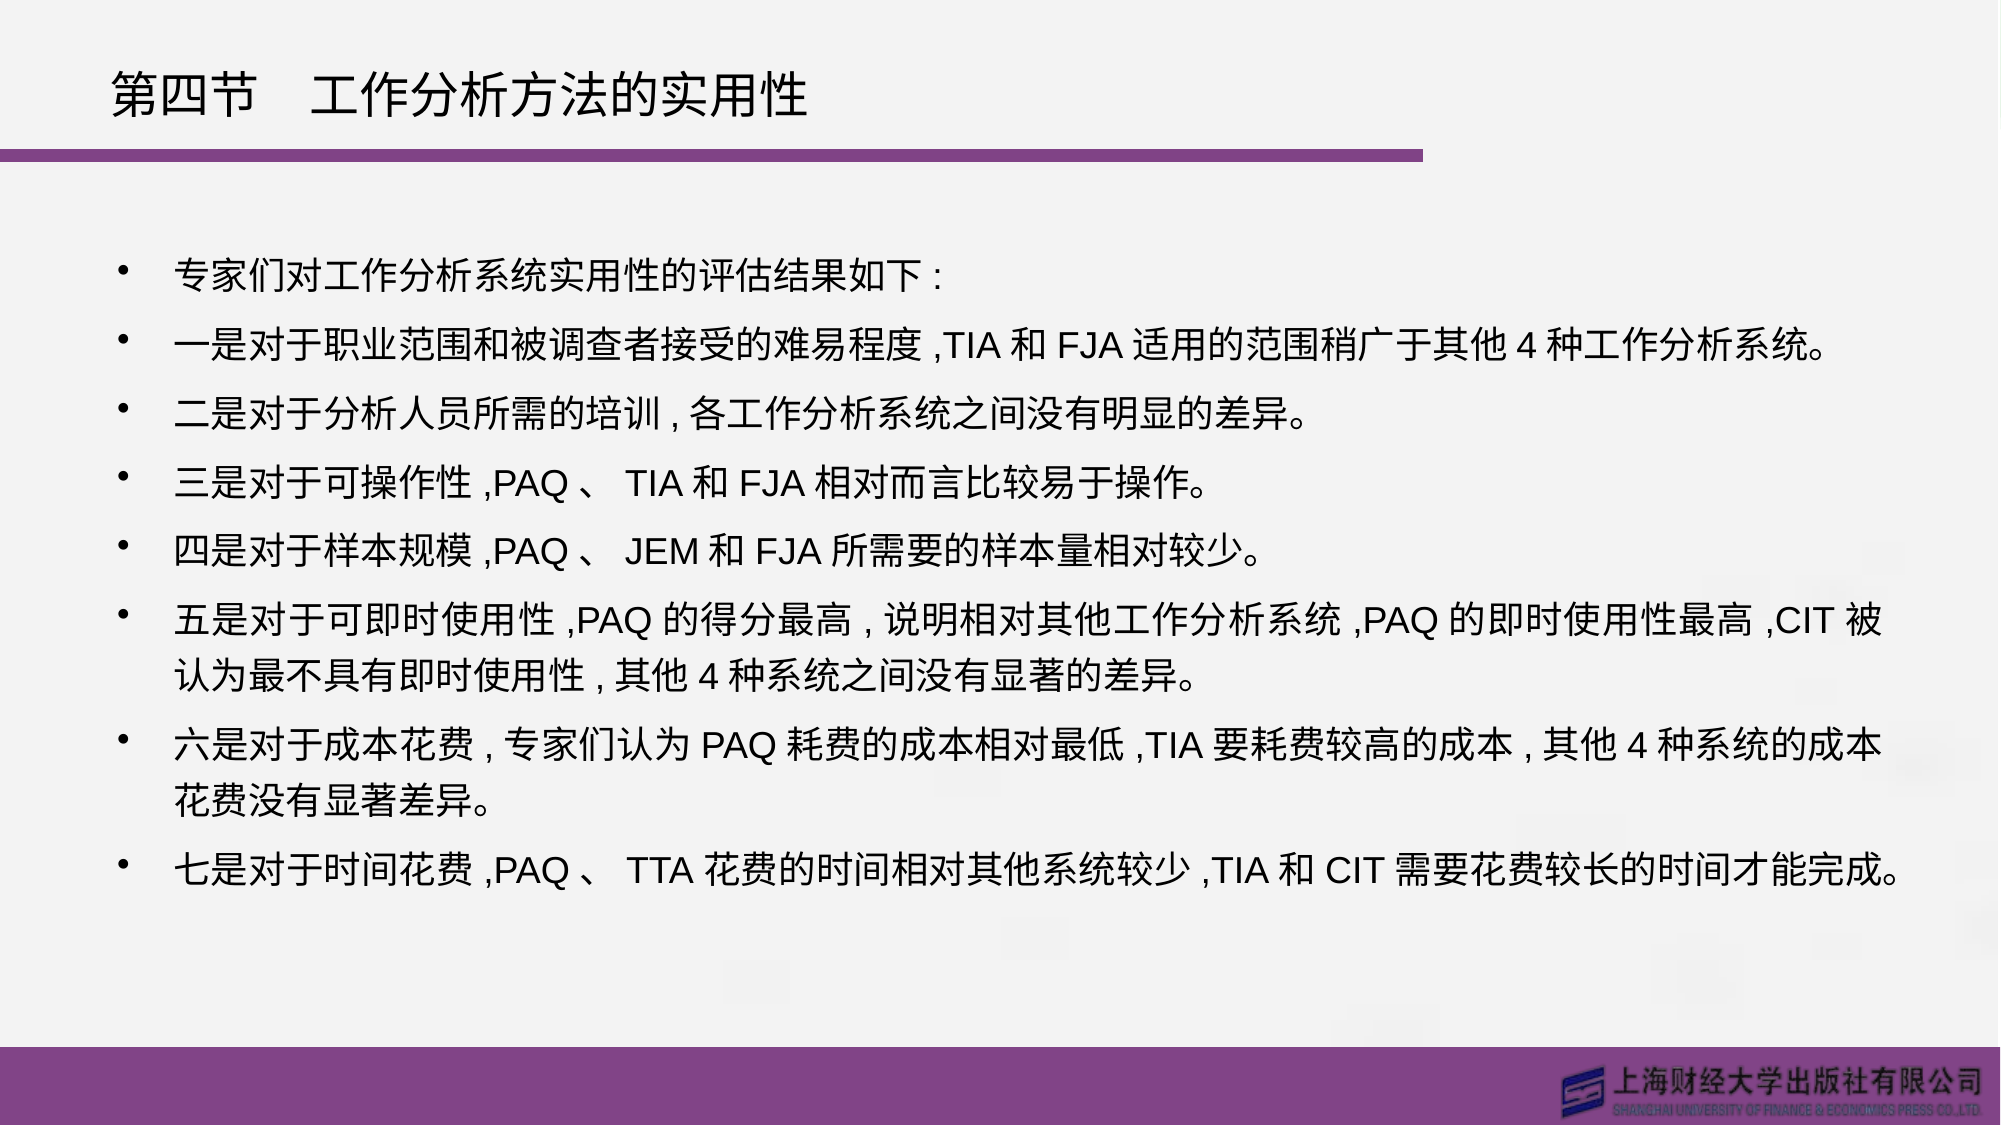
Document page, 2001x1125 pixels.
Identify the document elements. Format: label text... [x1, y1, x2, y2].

picture [0, 0, 2001, 1125]
list 专家们对工作分析系统实用性的评估结果如下: 一是对于职业范围和被调查者接受的难易程度,TIA和FJA适用的范围稍广于其他4种工作分析系统。 二是对于分析人员所需的培训,各工作分析系统之间没有明显的差异。 三是对于可操作性,PAQ、TIA和FJA相对而言比较易于操作。 四是对于样本规模,PAQ、JEM和FJA所需要的样本量相对较少。 五是对于可即时使用性,PAQ的得分最高,说明相对其他工作分析系统,PAQ的即时使用性最高,CIT被认为最不具有即时使用性,其他4种系统之间没有显著的差异。 六是对于成本花费,专家们认为PAQ耗费的成本相对最低,TIA要耗费较高的成本,其他4种系统的成本花费没有显著差异。 七是对于时间花费,PAQ、TTA花费的时间相对其他系统较少,TIA和CIT需要花费较长的时间才能完成。 [102, 233, 1898, 1032]
title 第四节 工作分析方法的实用性 [94, 42, 1451, 146]
